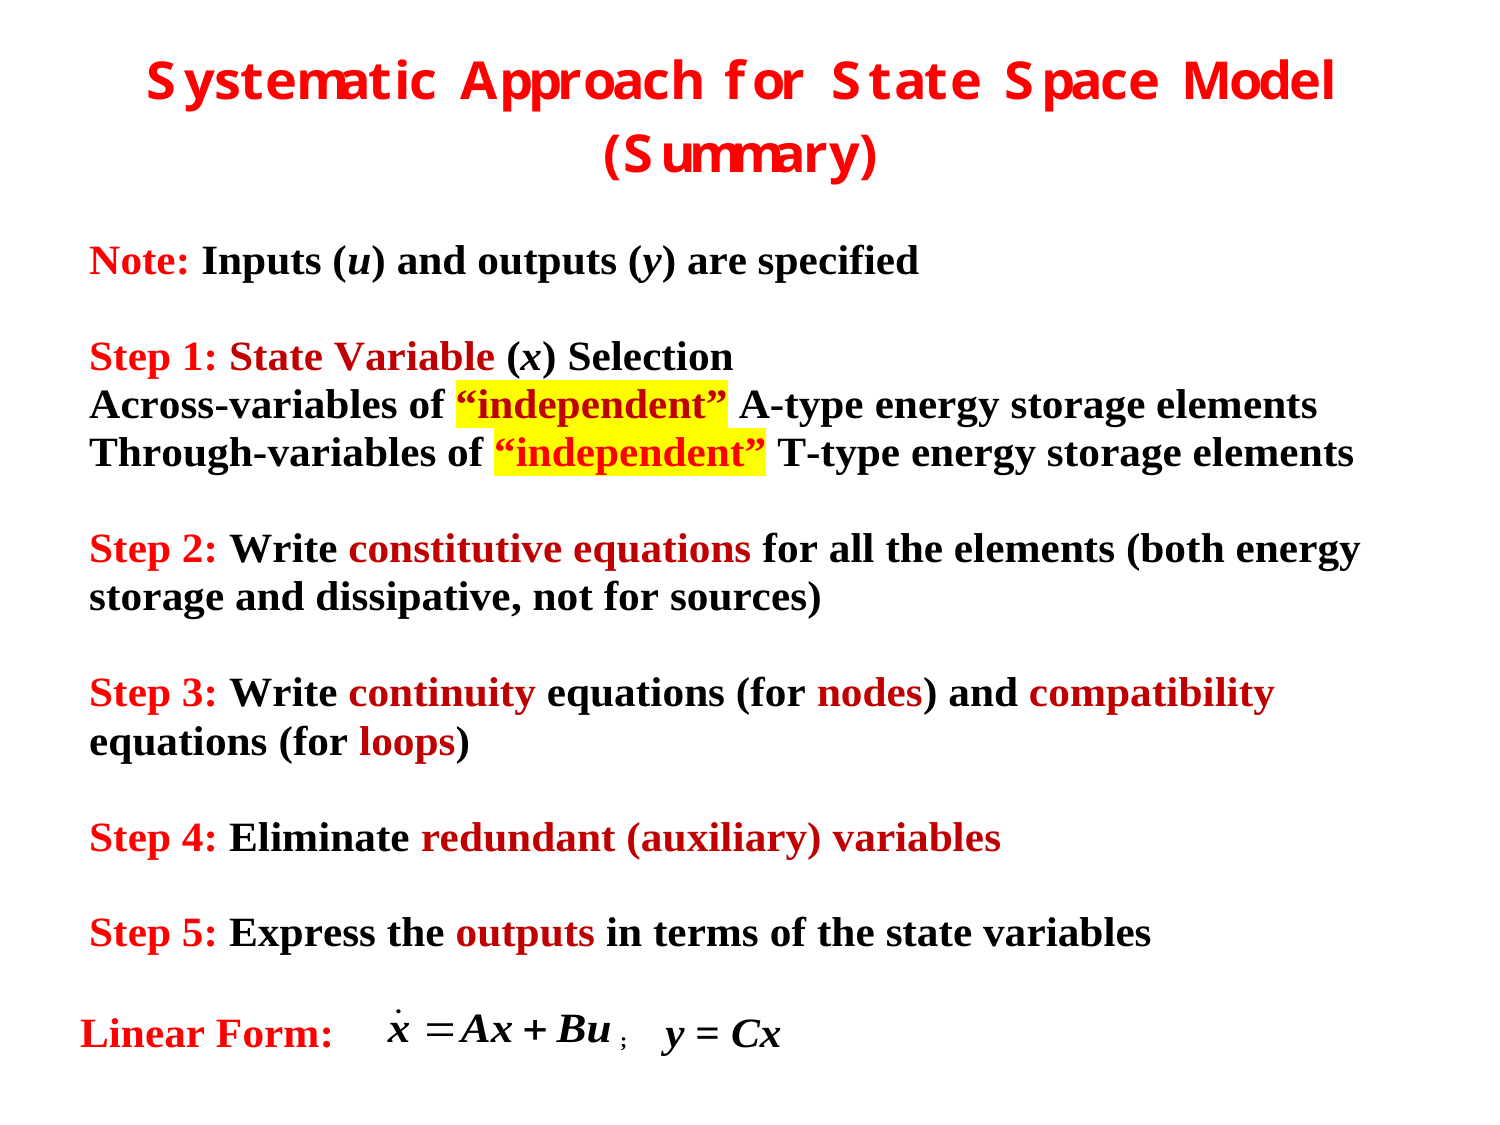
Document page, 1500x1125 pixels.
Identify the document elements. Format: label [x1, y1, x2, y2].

text_box [40, 41, 1443, 1059]
